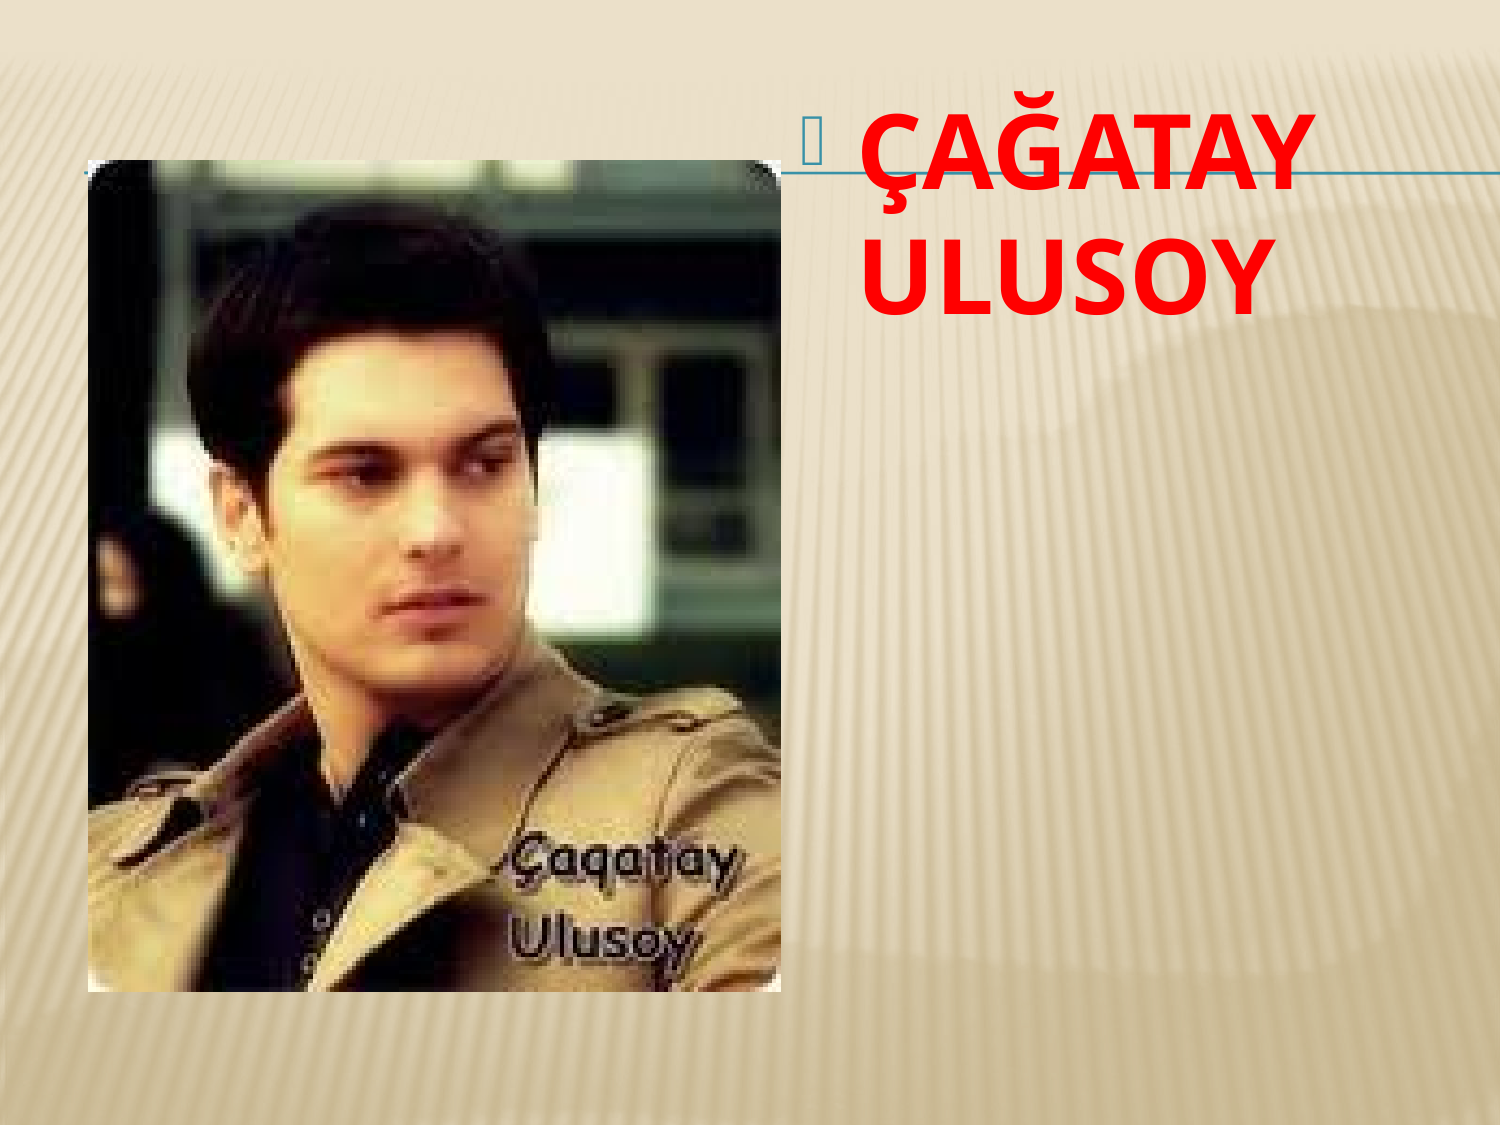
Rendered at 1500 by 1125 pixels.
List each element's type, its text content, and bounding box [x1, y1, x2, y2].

picture [88, 160, 781, 992]
list ÇAĞATAY ULUSOY [785, 78, 1500, 946]
